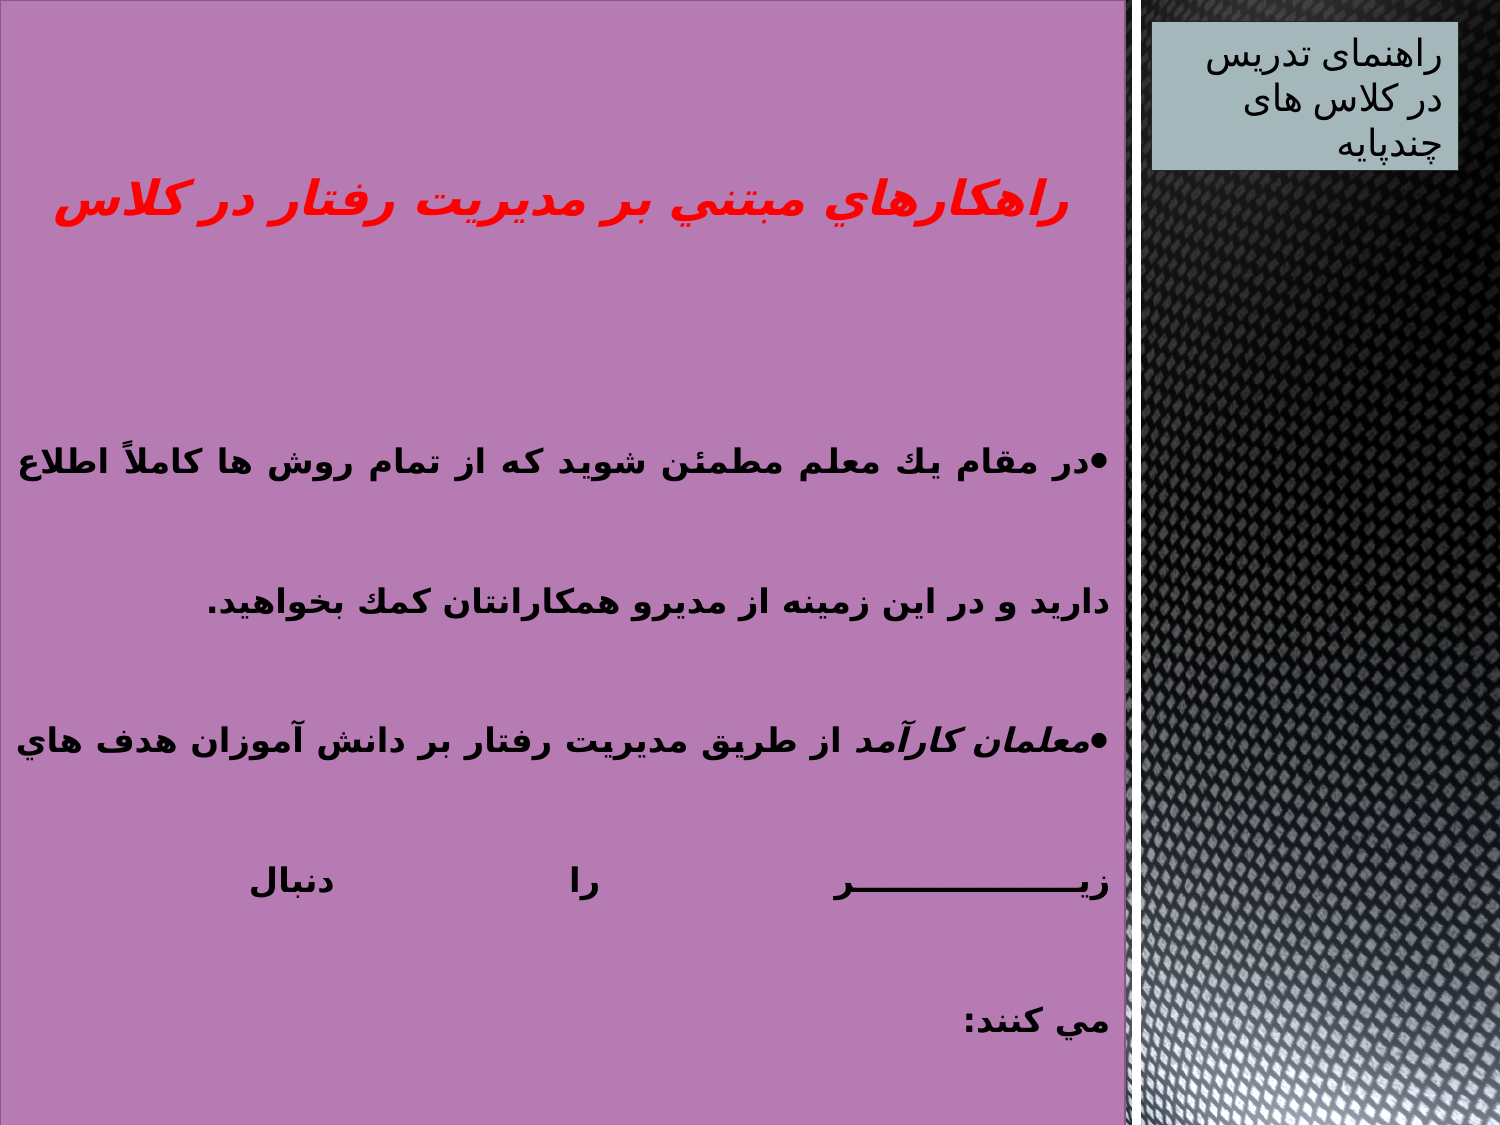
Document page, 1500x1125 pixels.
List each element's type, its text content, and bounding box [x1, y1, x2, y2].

text_box راهكارهاي مبتني بر مديريت رفتار در كلاس در مقام يك معلم مطمئن شويد كه از تمام روش ها كاملاً اطلاع داريد و در اين زمينه از مديرو همكارانتان كمك بخواهيد. معلمان كارآمد از طريق مديريت رفتار بر دانش آموزان هدف هاي زير را دنبال مي كنند: - ايجاد فضايي كه يادگيري در آن امكان پذير و شكوفا شود. - ايجاد جوي در كلاس كه دانش آموزان در آن احساس موفقيت و پيشرفت كنند. [0, 0, 1126, 1125]
picture [1126, 0, 1500, 1125]
text_box راهنمای تدریس در کلاس های چندپایه [1151, 21, 1459, 171]
